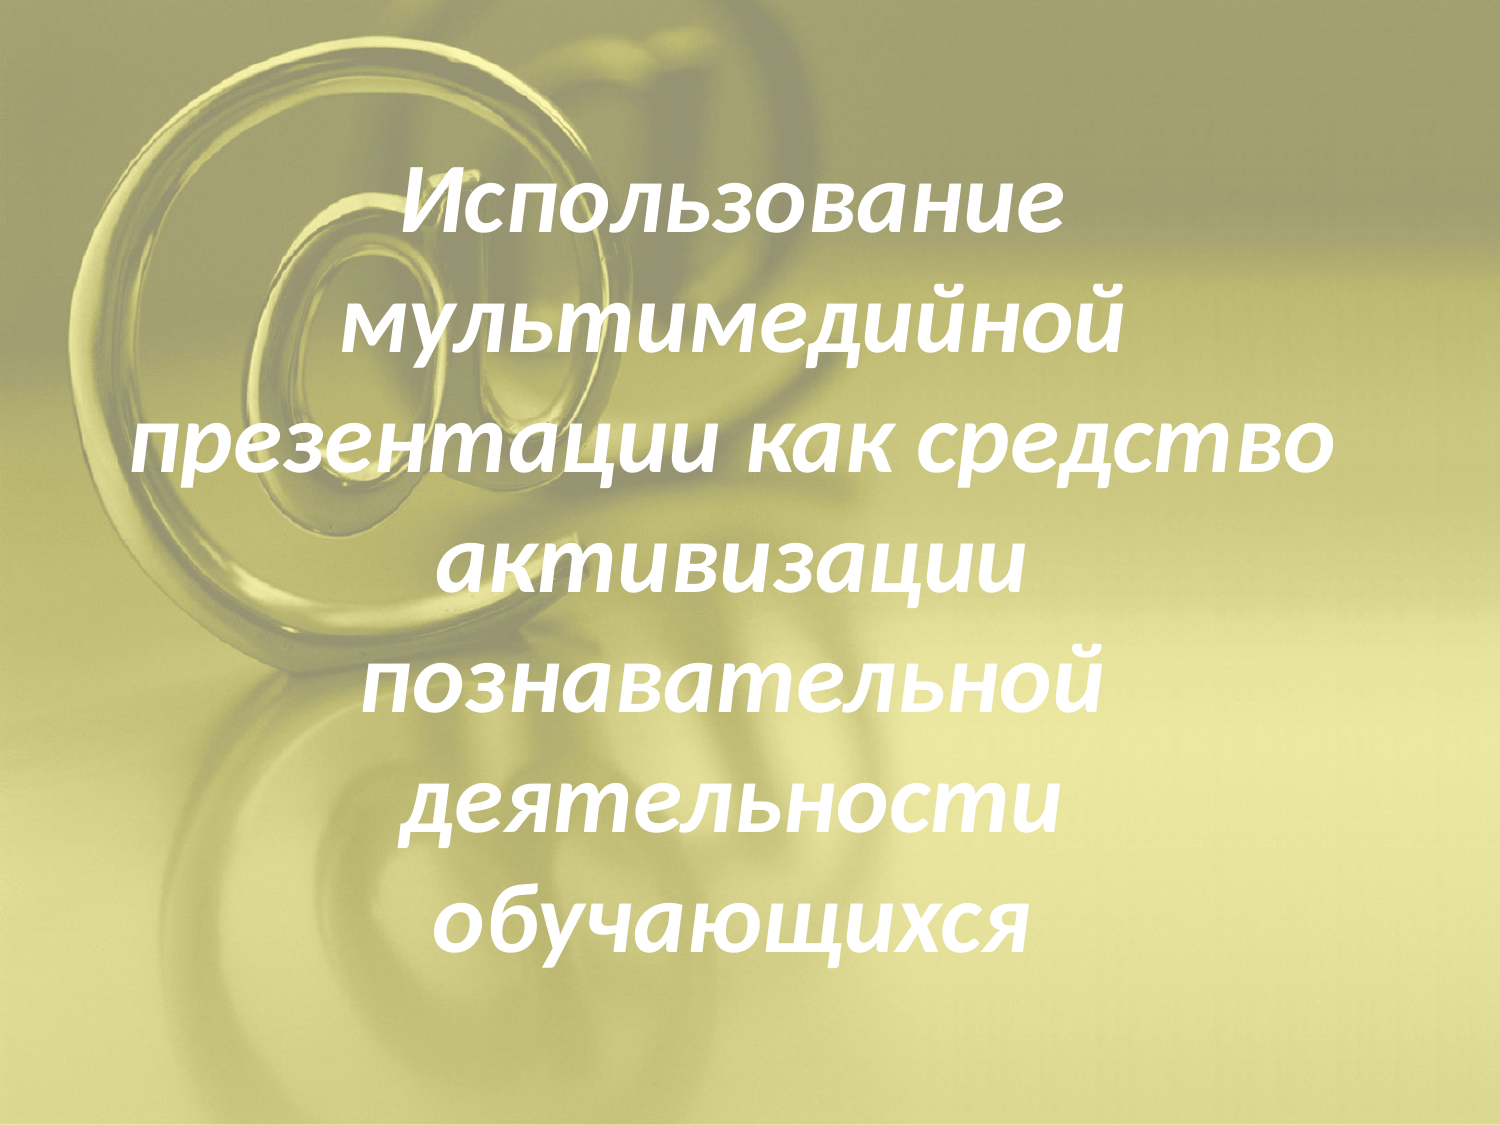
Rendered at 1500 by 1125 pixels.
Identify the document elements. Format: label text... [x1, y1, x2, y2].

text_box Использование мультимедийной презентации как средство активизации познавательной деятельности обучающихся [112, 125, 1353, 980]
picture [0, 0, 1500, 1125]
